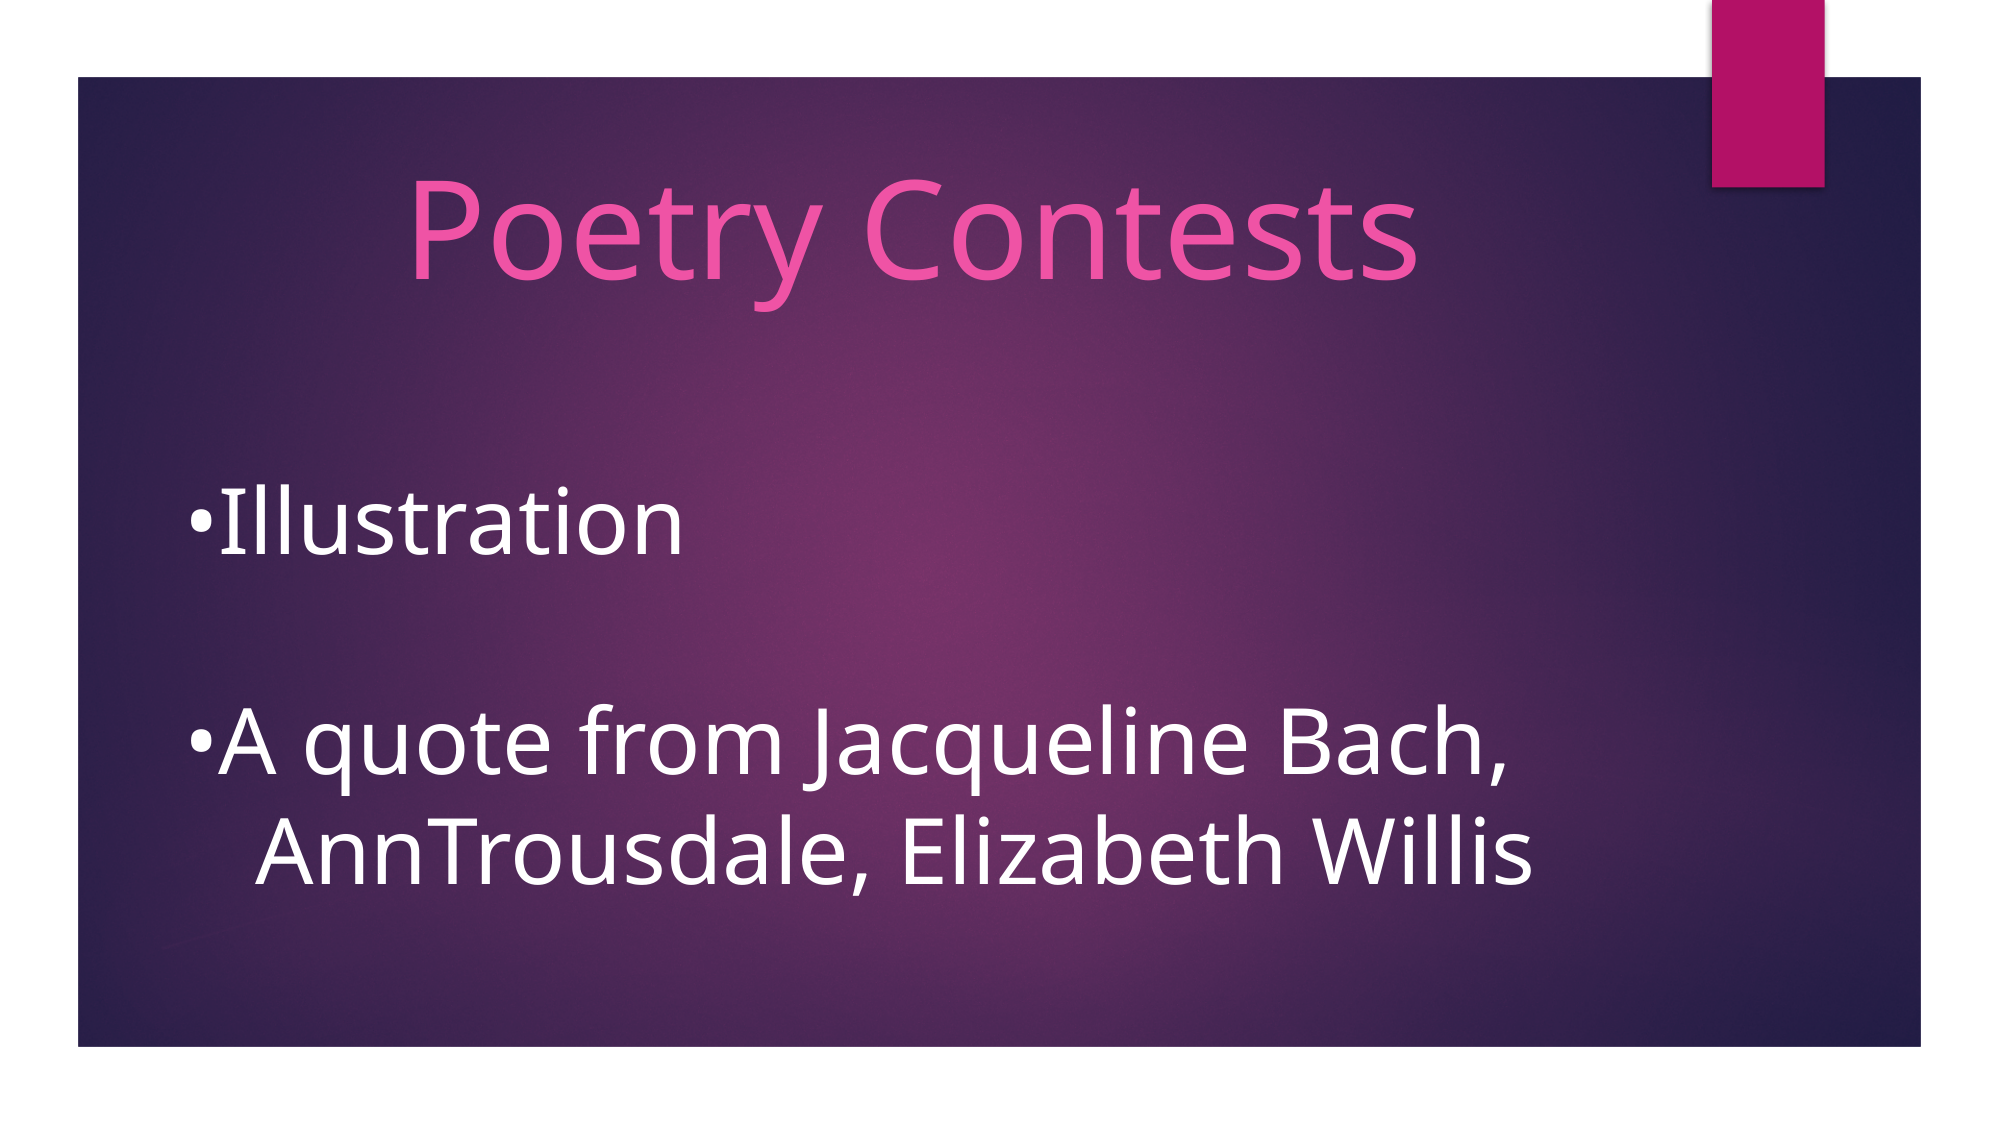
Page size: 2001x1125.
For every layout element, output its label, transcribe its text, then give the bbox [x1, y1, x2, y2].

title Poetry Contests [189, 160, 1638, 315]
text_box •Illustration •A quote from Jacqueline Bach, AnnTrousdale, Elizabeth Willis [169, 455, 1837, 910]
